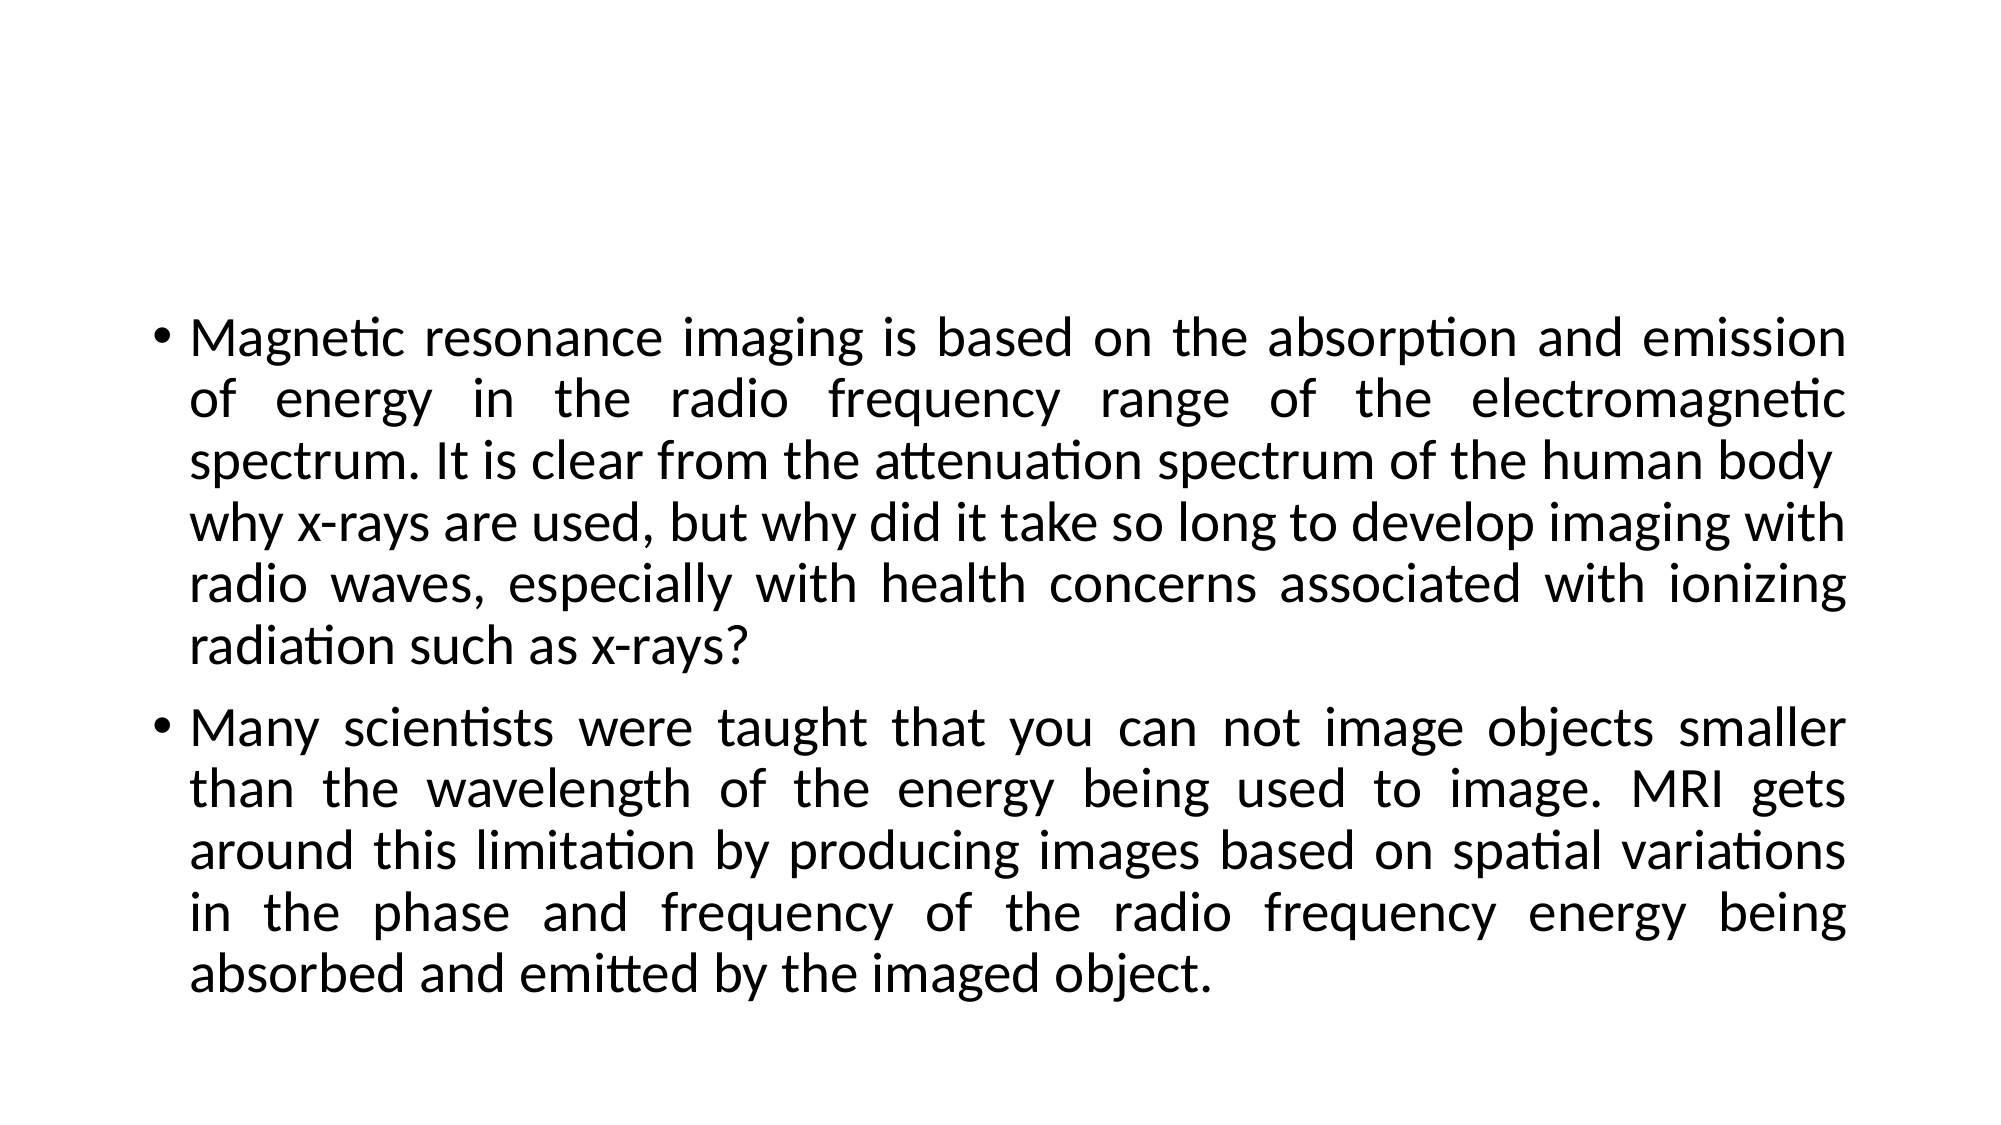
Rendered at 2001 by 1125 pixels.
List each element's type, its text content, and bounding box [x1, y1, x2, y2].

list Magnetic resonance imaging is based on the absorption and emission of energy in the radio frequency range of the electromagnetic spectrum. It is clear from the attenuation spectrum of the human body why x-rays are used, but why did it take so long to develop imaging with radio waves, especially with health concerns associated with ionizing radiation such as x-rays? Many scientists were taught that you can not image objects smaller than the wavelength of the energy being used to image. MRI gets around this limitation by producing images based on spatial variations in the phase and frequency of the radio frequency energy being absorbed and emitted by the imaged object. [137, 299, 1863, 1014]
